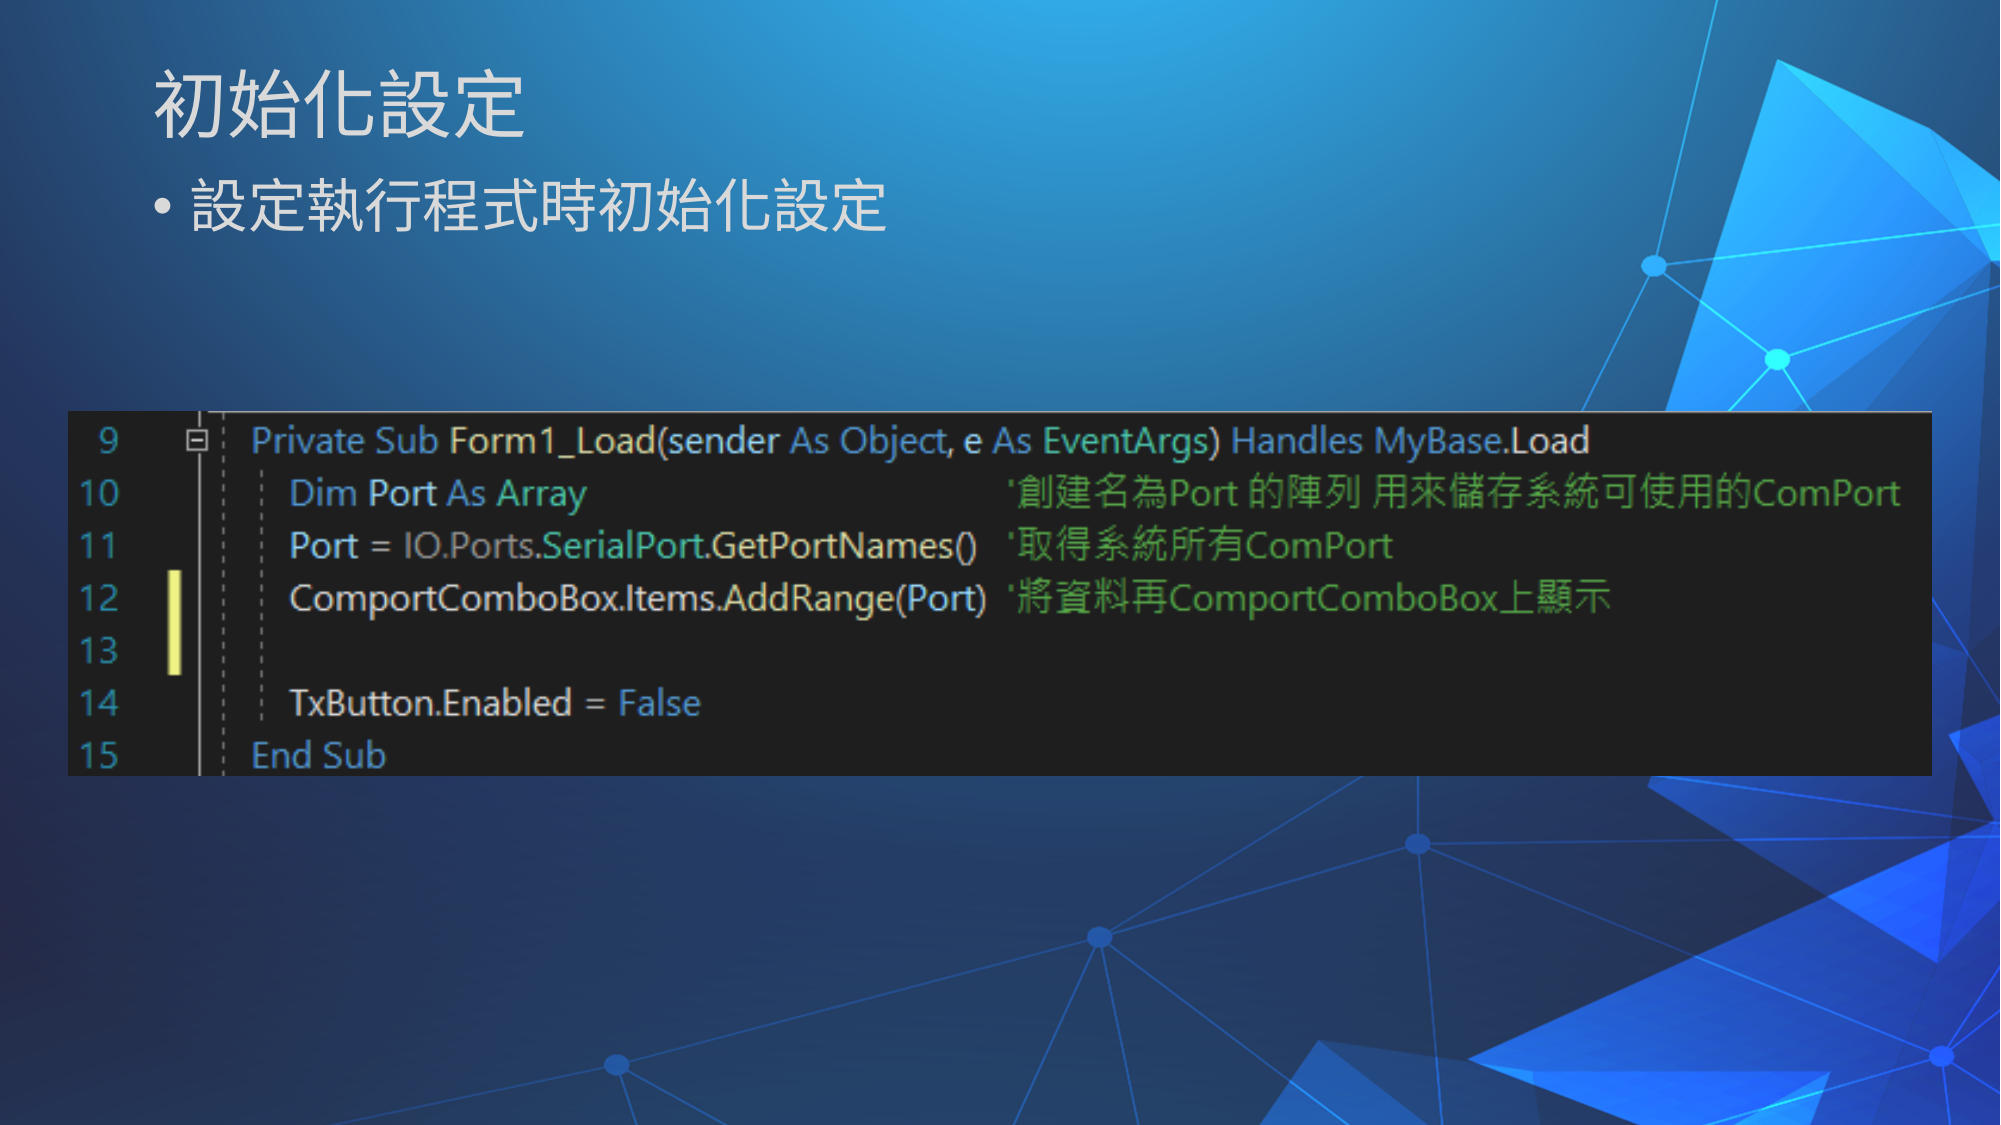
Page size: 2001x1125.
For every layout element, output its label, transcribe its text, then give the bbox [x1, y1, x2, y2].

list 設定執行程式時初始化設定 [137, 776, 1863, 1014]
title 初始化設定 [137, 59, 1863, 170]
list 設定執行程式時初始化設定 [137, 170, 1863, 411]
picture [68, 411, 1932, 776]
